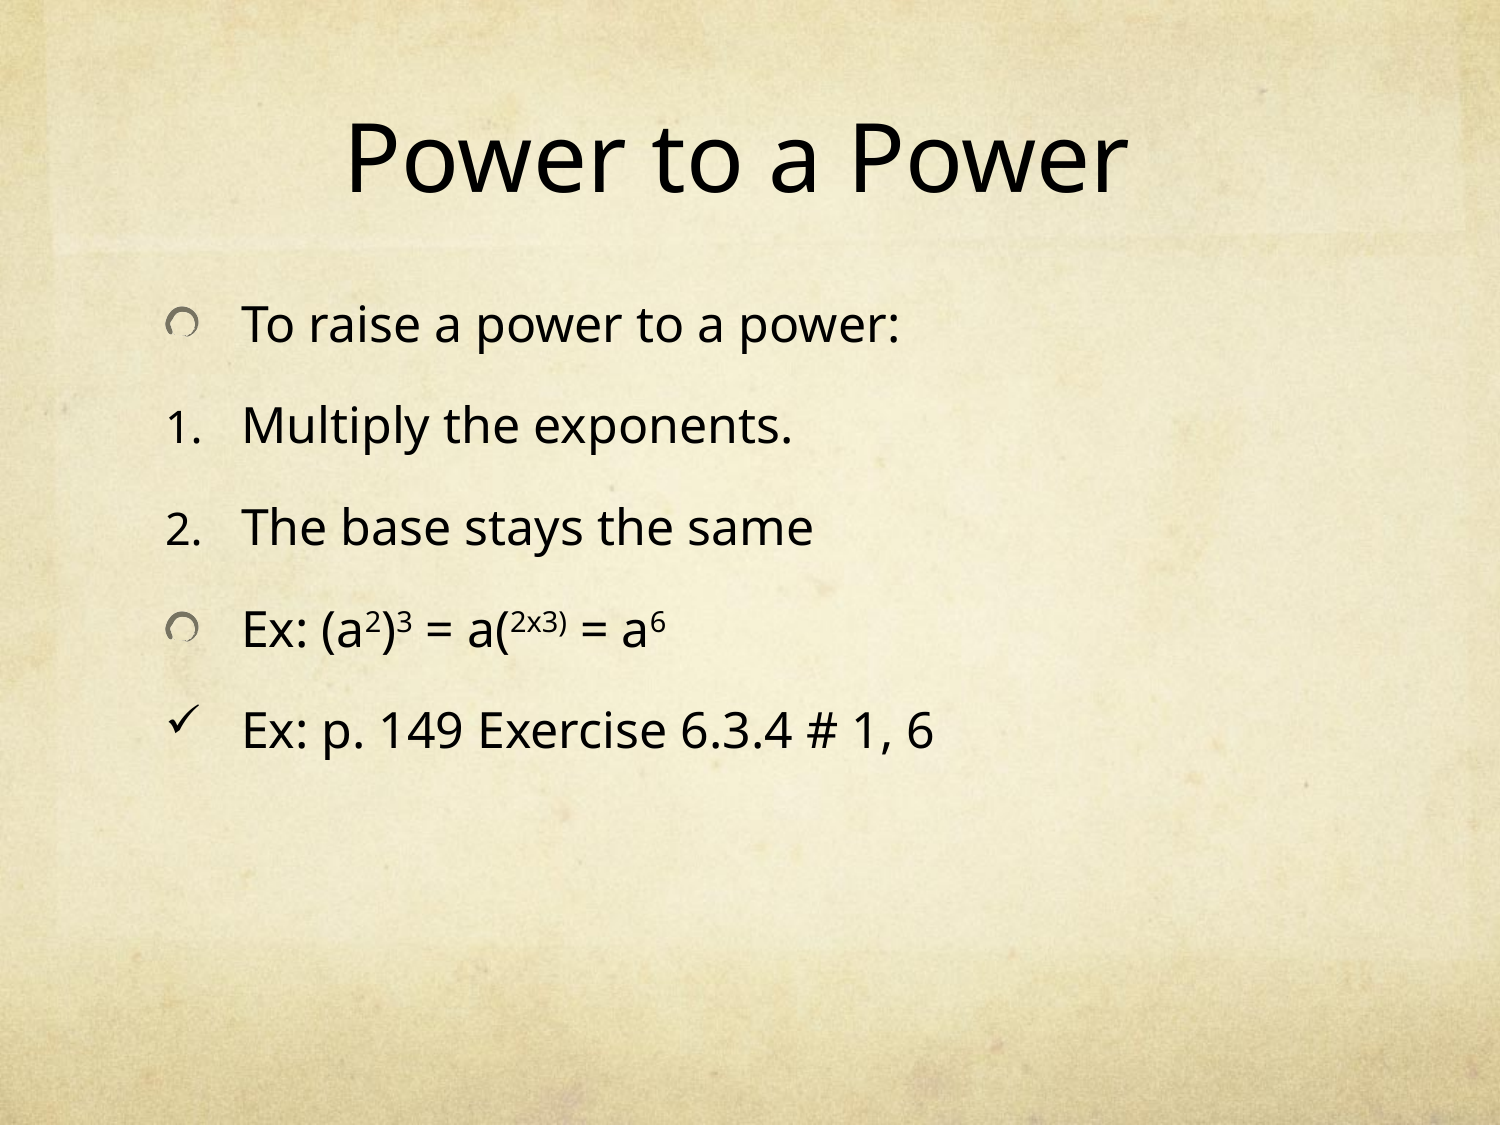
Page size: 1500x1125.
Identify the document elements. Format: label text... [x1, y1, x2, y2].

title Power to a Power [150, 82, 1350, 225]
picture [0, 0, 1500, 1125]
list To raise a power to a power: Multiply the exponents. The base stays the same Ex: (a2)3 = a(2x3) = a6 Ex: p. 149 Exercise 6.3.4 # 1, 6 [150, 284, 1350, 950]
